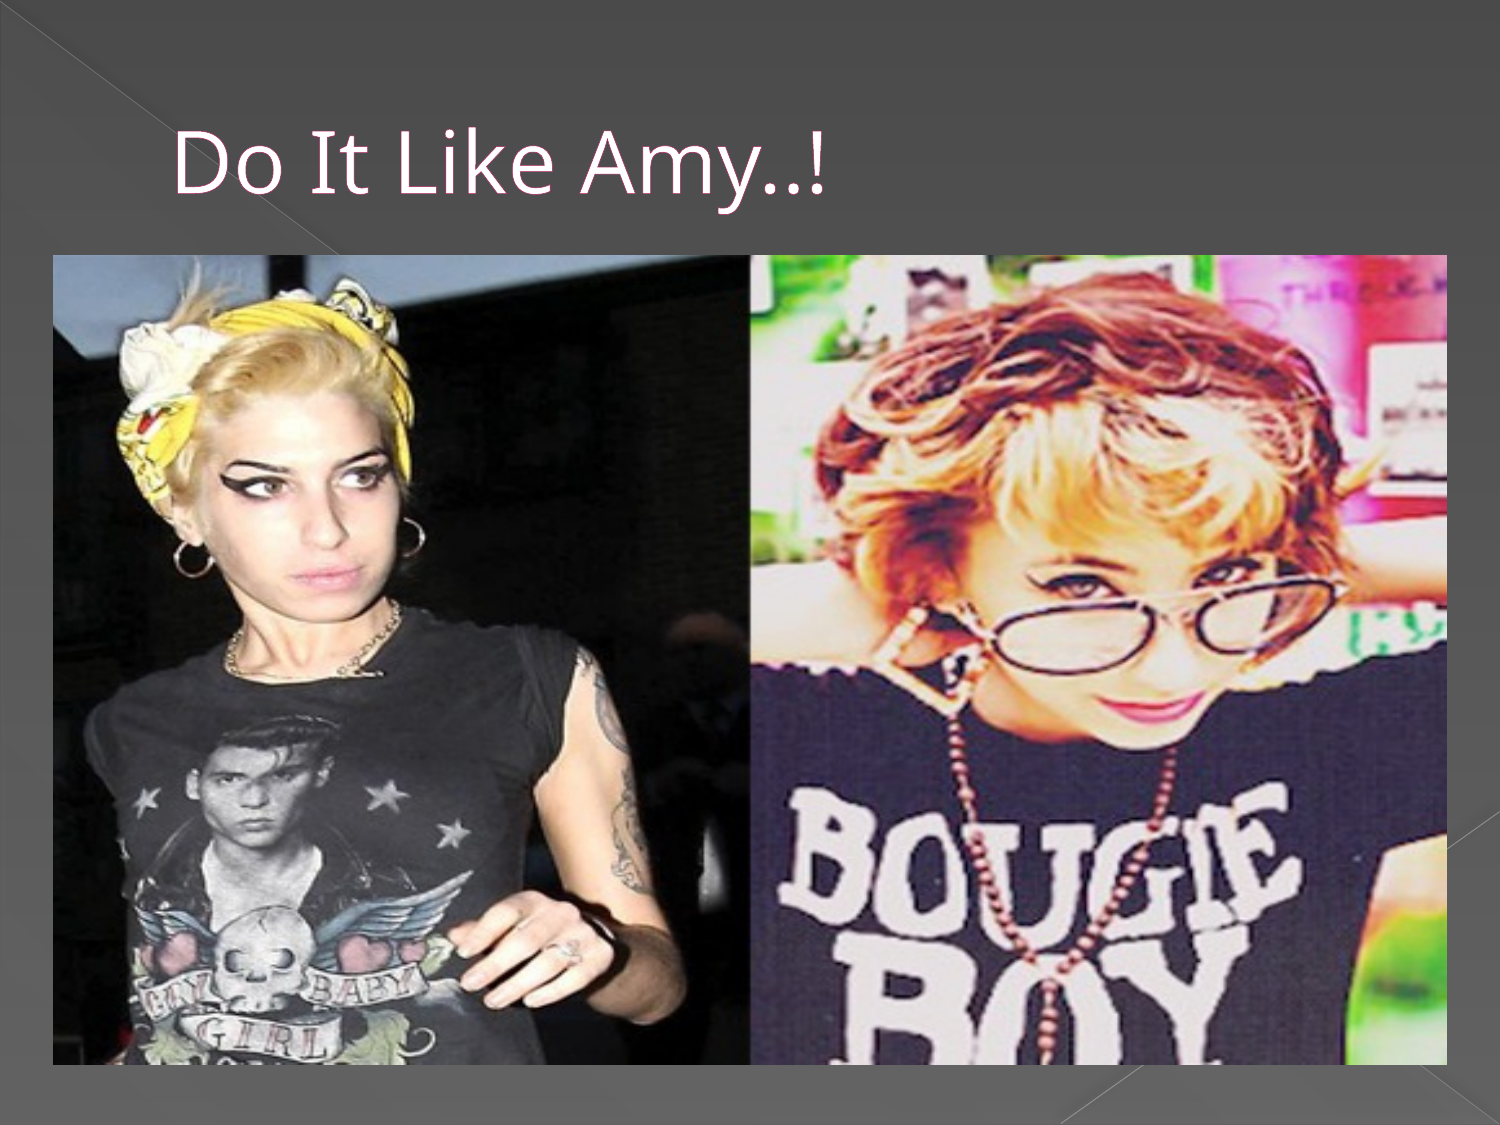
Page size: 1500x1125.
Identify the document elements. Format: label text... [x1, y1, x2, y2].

title Do It Like Amy..! [75, 43, 1425, 242]
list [52, 255, 1448, 1065]
